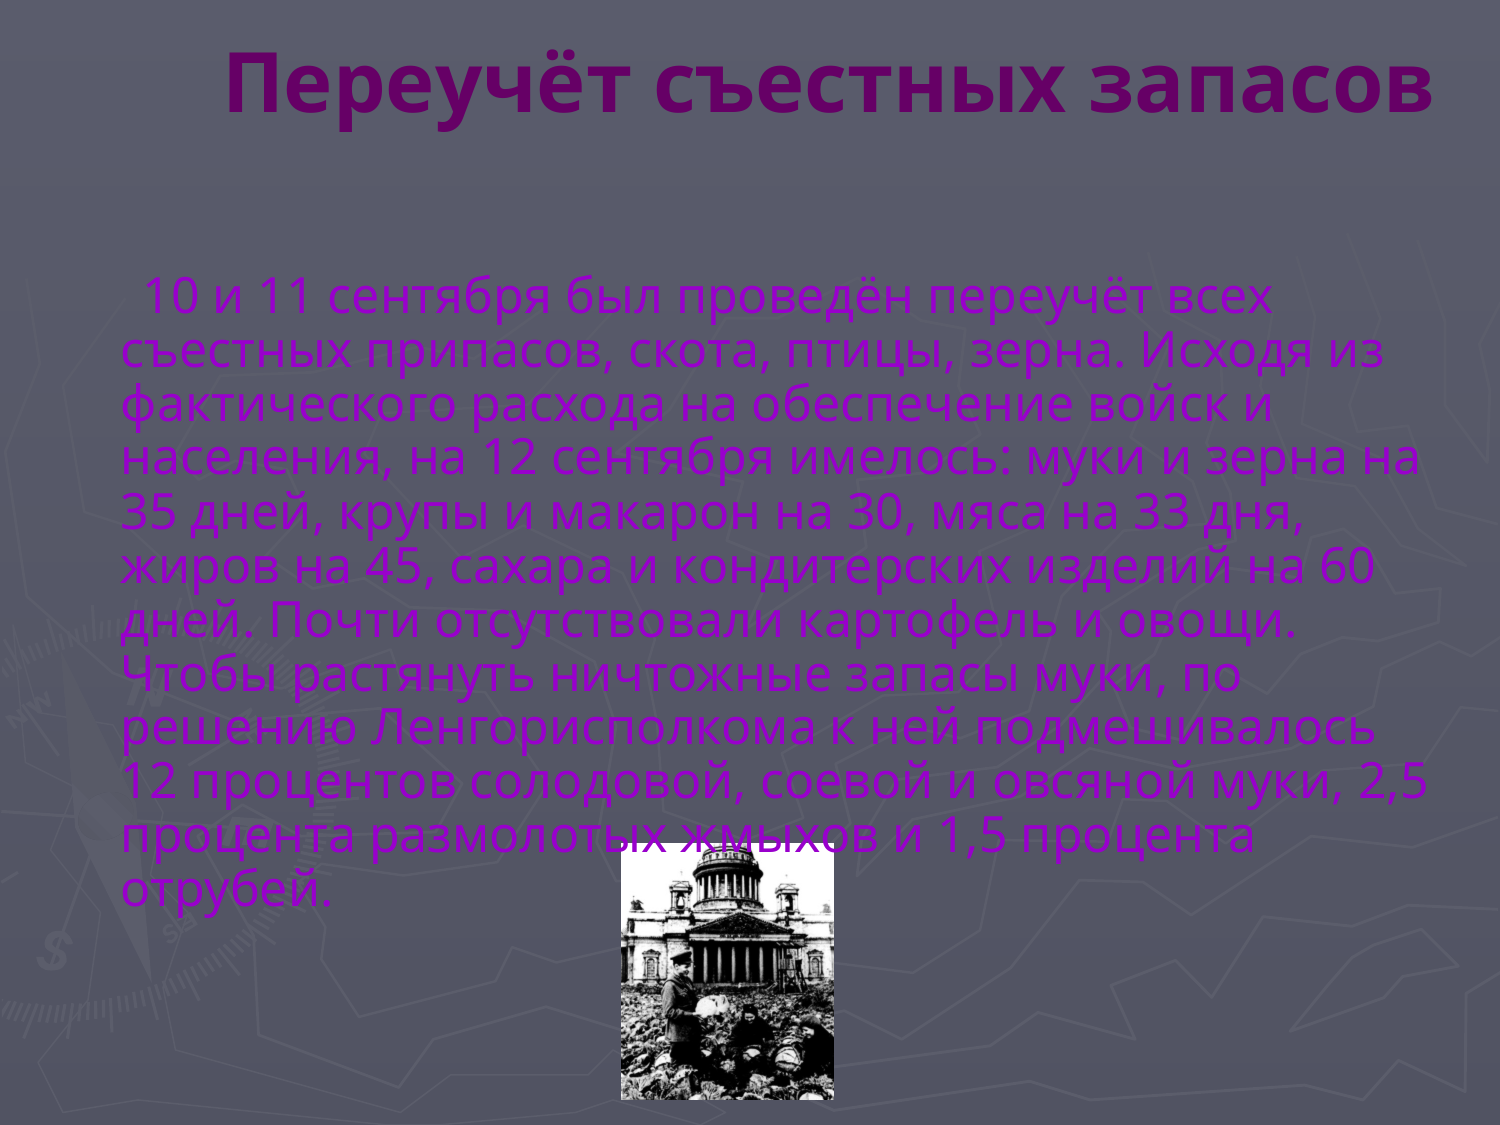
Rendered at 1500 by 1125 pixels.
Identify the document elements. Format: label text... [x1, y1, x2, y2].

picture [620, 843, 834, 1100]
list 10 и 11 сентября был проведён переучёт всех съестных припасов, скота, птицы, зерна. Исходя из фактического расхода на обеспечение войск и населения, на 12 сентября имелось: муки и зерна на 35 дней, крупы и макарон на 30, мяса на 33 дня, жиров на 45, сахара и кондитерских изделий на 60 дней. Почти отсутствовали картофель и овощи. Чтобы растянуть ничтожные запасы муки, по решению Ленгорисполкома к ней подмешивалось 12 процентов солодовой, соевой и овсяной муки, 2,5 процента размолотых жмыхов и 1,5 процента отрубей. [49, 262, 1451, 1001]
title Переучёт съестных запасов [128, 34, 1500, 223]
